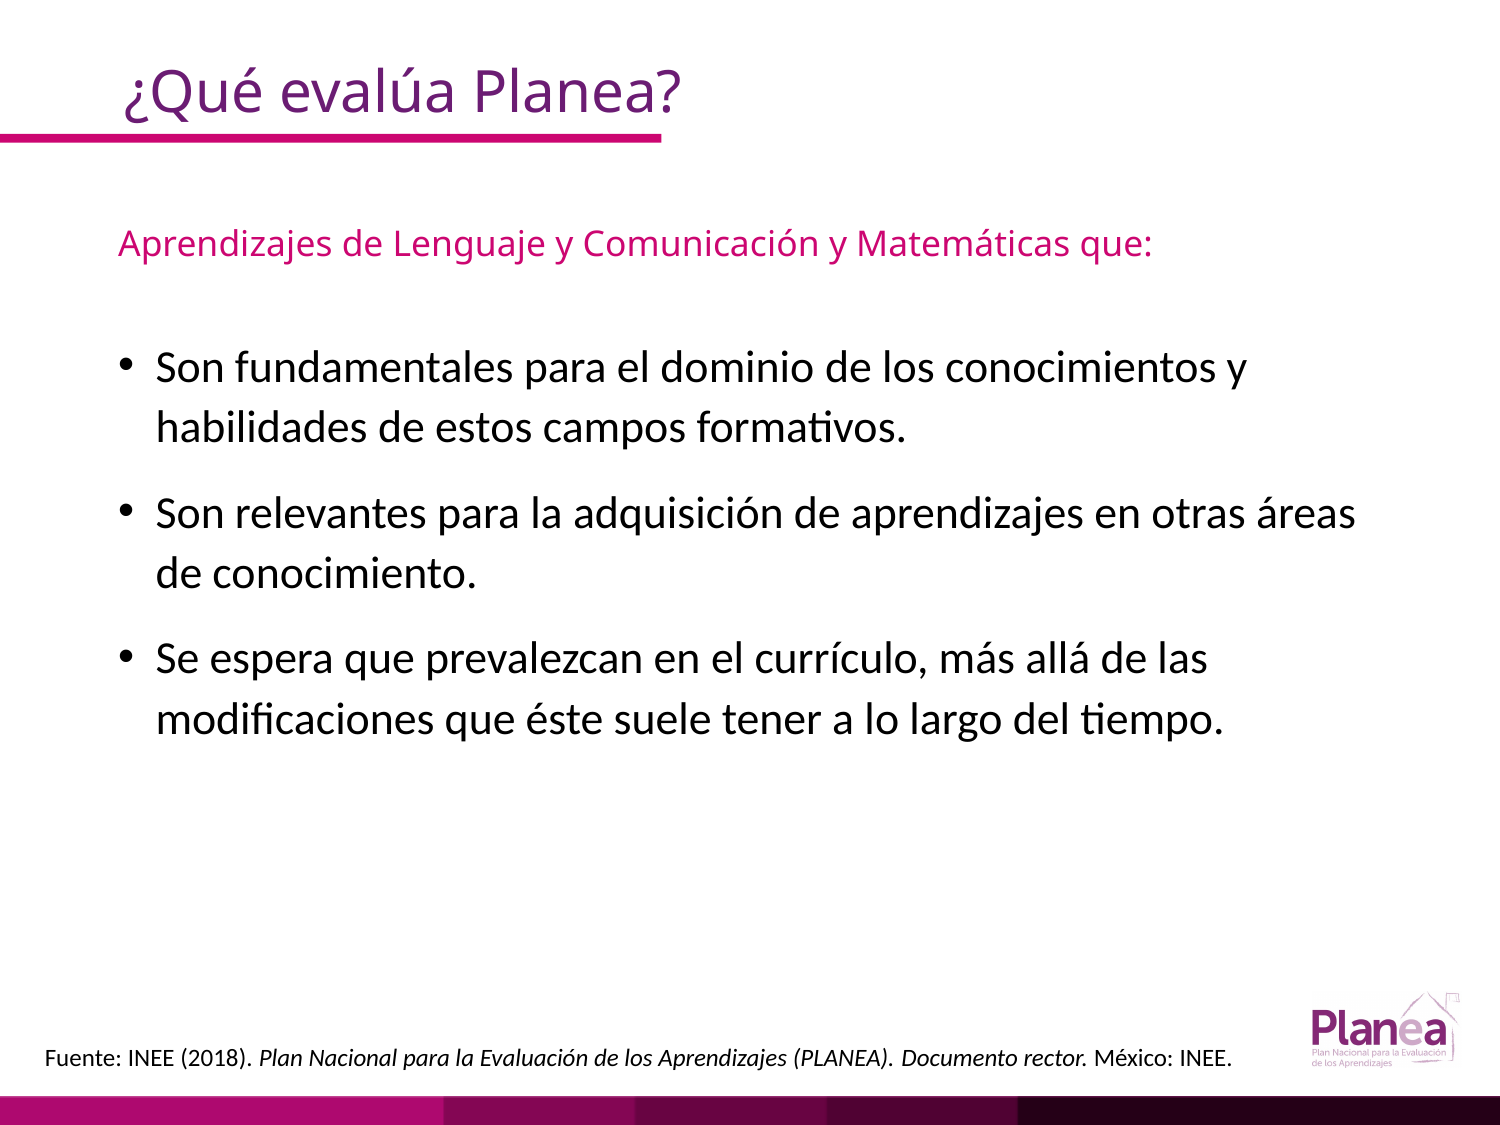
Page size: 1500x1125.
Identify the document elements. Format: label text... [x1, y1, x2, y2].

text_box [0, 133, 662, 144]
title ¿Qué evalúa Planea? [109, 54, 1404, 210]
text_box Fuente: INEE (2018). Plan Nacional para la Evaluación de los Aprendizajes (PLANEA). Documento rector. México: INEE. [29, 1034, 1289, 1079]
list Son fundamentales para el dominio de los conocimientos y habilidades de estos campos formativos. Son relevantes para la adquisición de aprendizajes en otras áreas de conocimiento. Se espera que prevalezcan en el currículo, más allá de las modificaciones que éste suele tener a lo largo del tiempo. [103, 323, 1397, 764]
text_box Aprendizajes de Lenguaje y Comunicación y Matemáticas que: [103, 213, 1375, 271]
picture [0, 1096, 1500, 1125]
picture [1312, 991, 1462, 1068]
